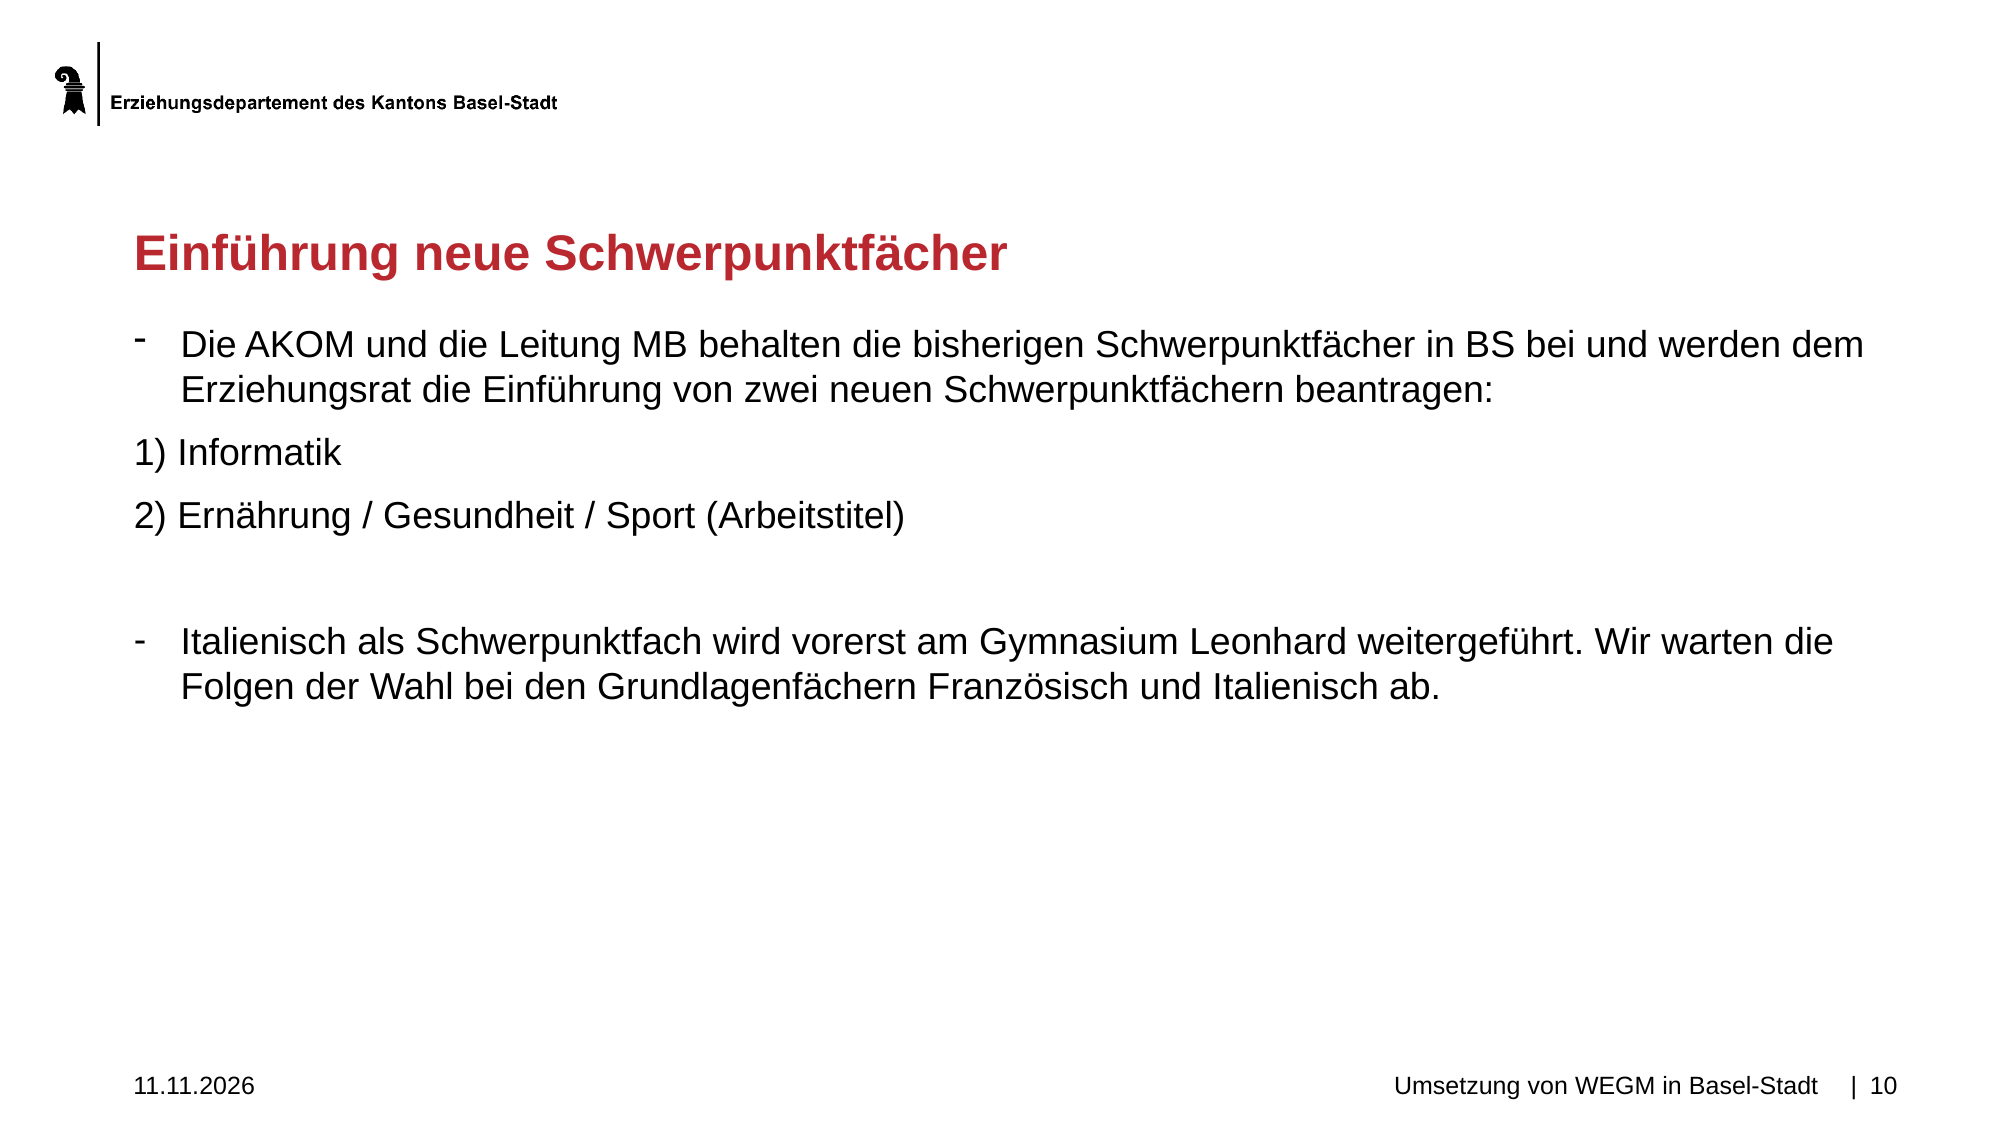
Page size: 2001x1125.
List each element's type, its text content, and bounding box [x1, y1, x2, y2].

footer Umsetzung von WEGM in Basel-Stadt [598, 1064, 1820, 1125]
list Die AKOM und die Leitung MB behalten die bisherigen Schwerpunktfächer in BS bei und werden dem Erziehungsrat die Einführung von zwei neuen Schwerpunktfächern beantragen: 1) Informatik 2) Ernährung / Gesundheit / Sport (Arbeitstitel) Italienisch als Schwerpunktfach wird vorerst am Gymnasium Leonhard weitergeführt. Wir warten die Folgen der Wahl bei den Grundlagenfächern Französisch und Italienisch ab. [133, 320, 1914, 1018]
slide_number | 10 [1850, 1064, 2000, 1125]
title Einführung neue Schwerpunktfächer [133, 219, 1914, 281]
picture [54, 42, 557, 126]
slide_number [133, 1064, 567, 1125]
